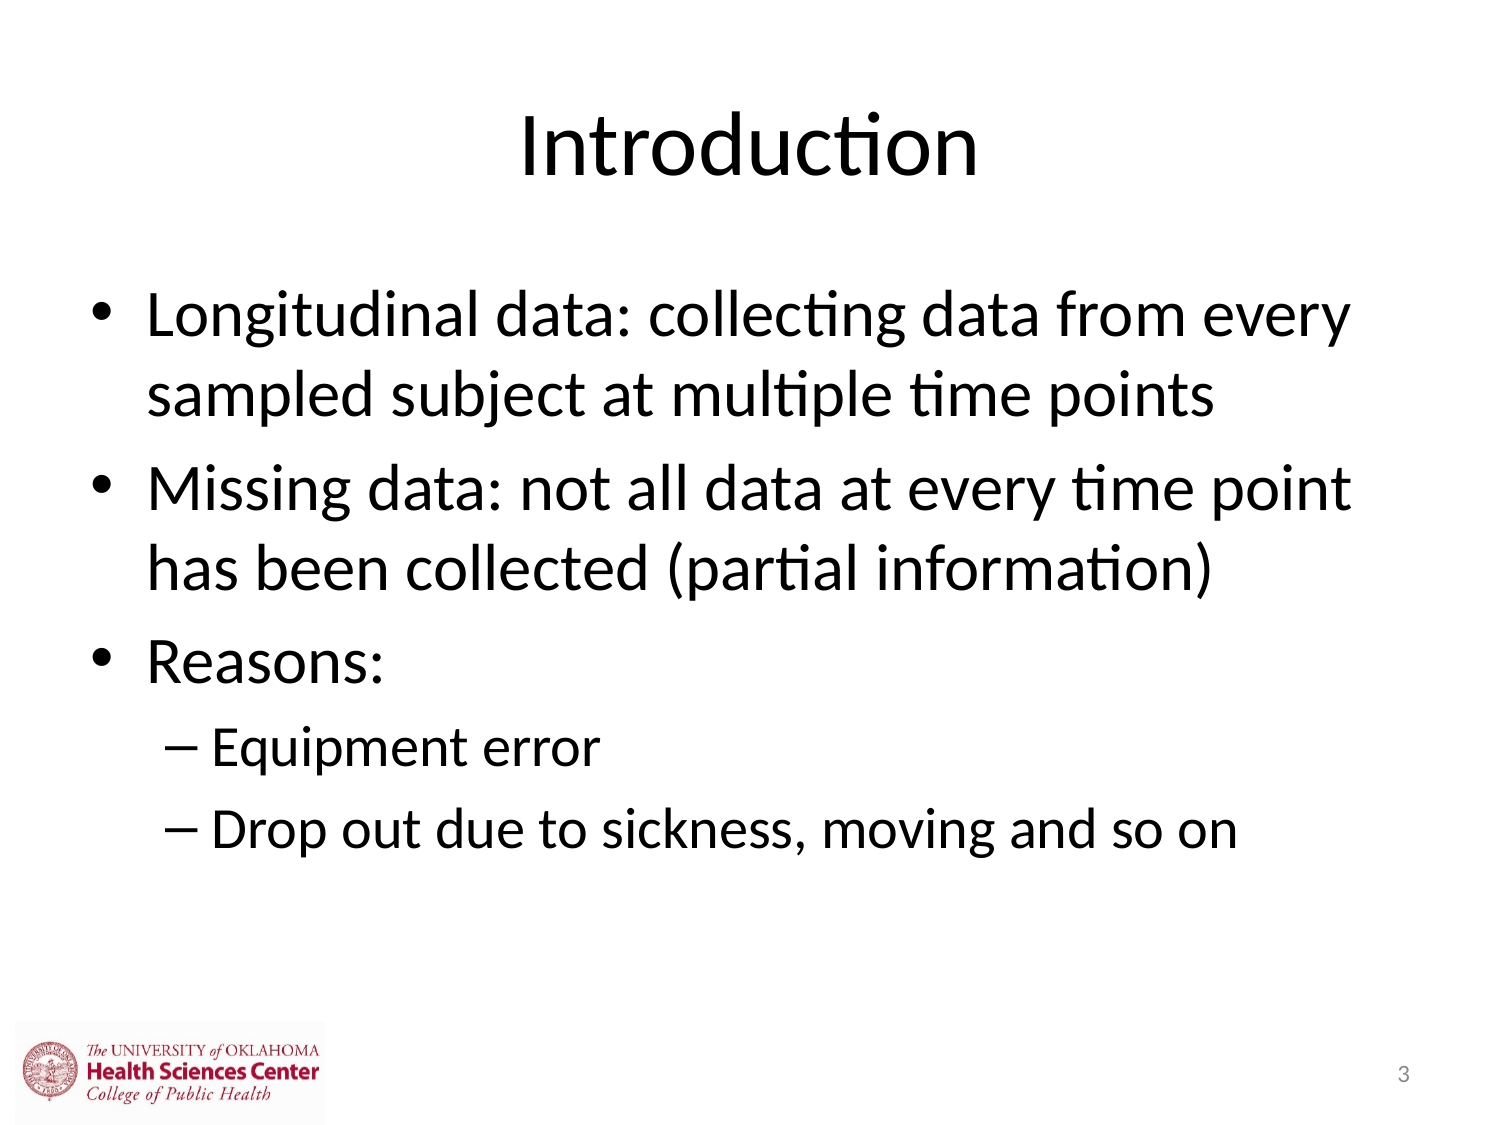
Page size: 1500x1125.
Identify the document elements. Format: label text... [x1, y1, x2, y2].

picture [15, 1022, 325, 1125]
slide_number 3 [1074, 1042, 1425, 1103]
list Longitudinal data: collecting data from every sampled subject at multiple time points Missing data: not all data at every time point has been collected (partial information) Reasons: Equipment error Drop out due to sickness, moving and so on [75, 262, 1425, 1005]
title Introduction [75, 45, 1425, 233]
